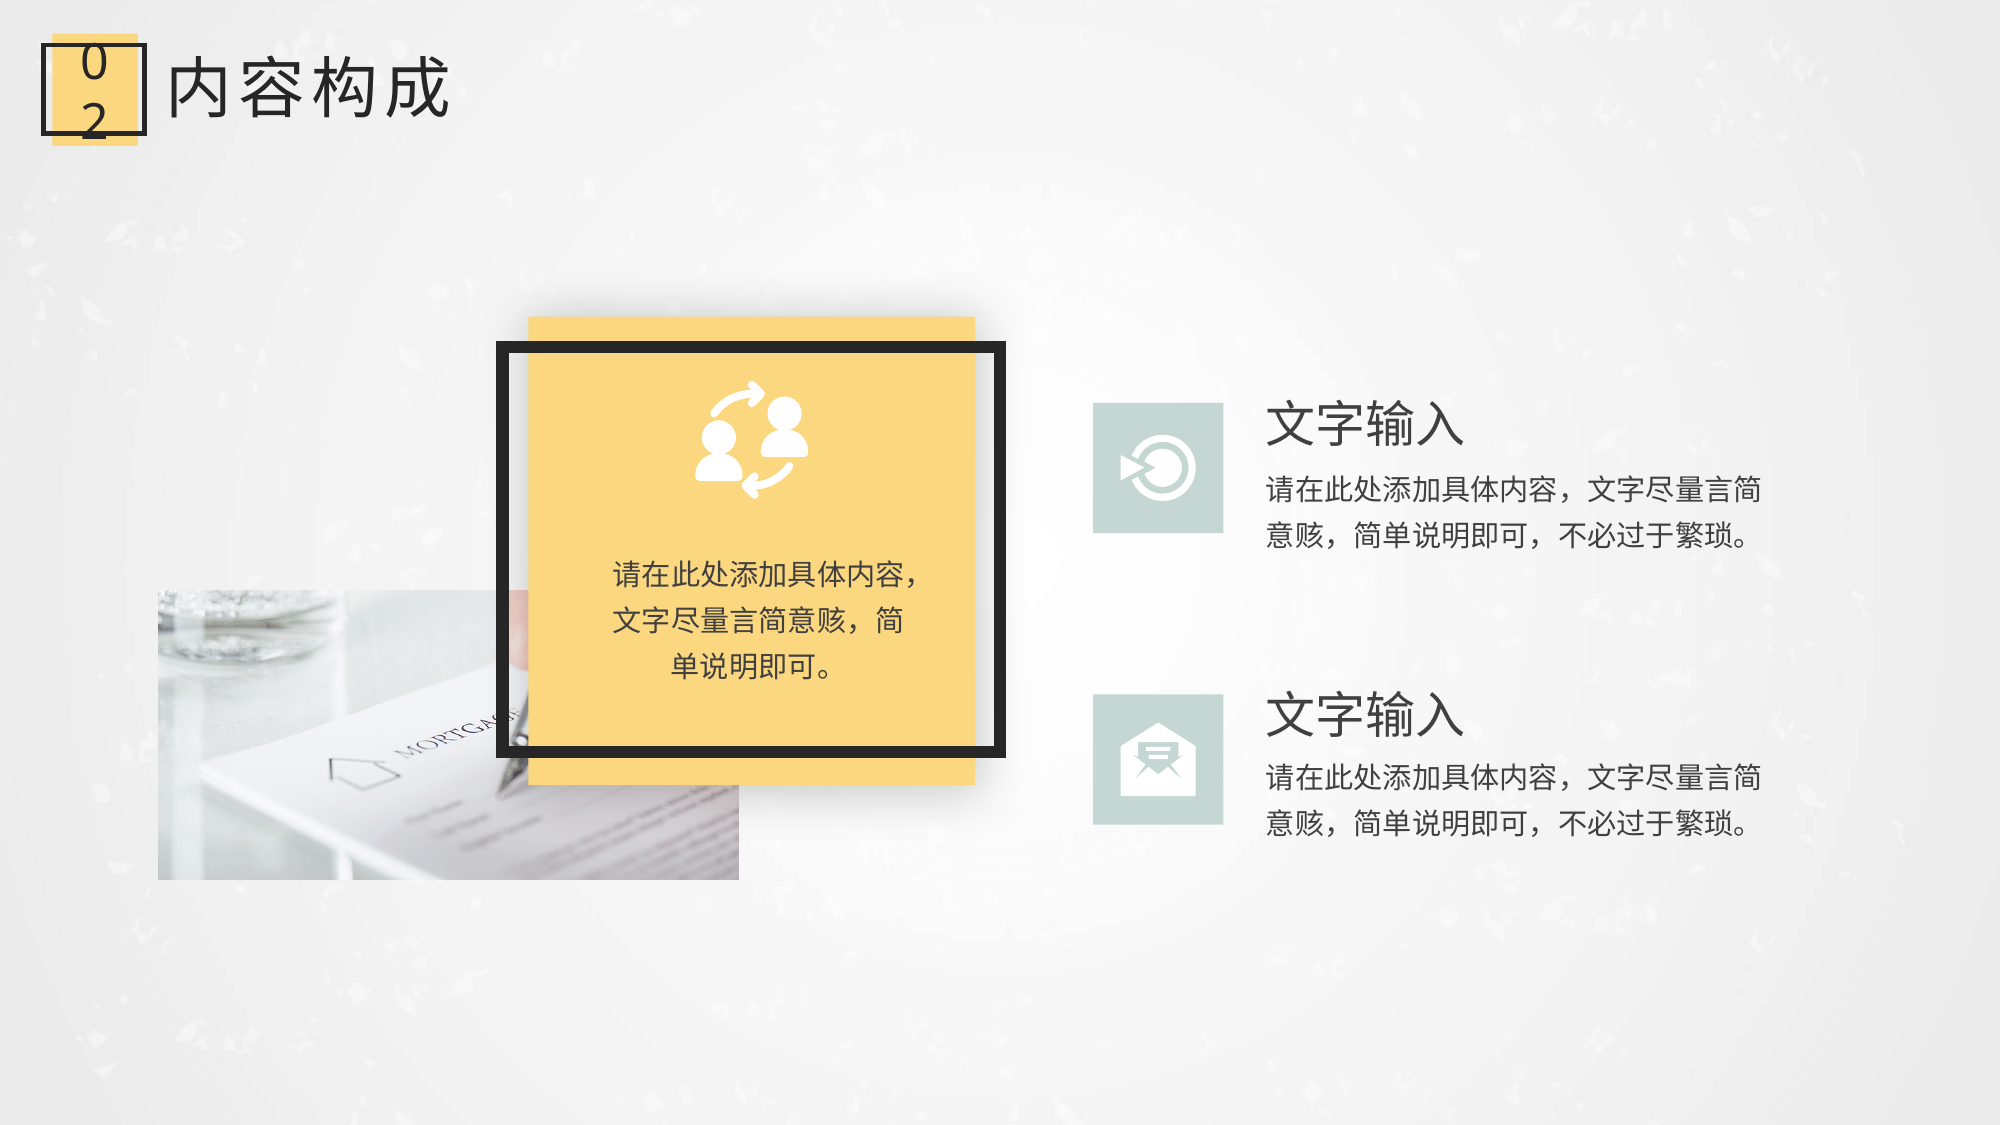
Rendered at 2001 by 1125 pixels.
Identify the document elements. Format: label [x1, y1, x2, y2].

text_box [1250, 676, 1801, 845]
text_box [528, 316, 976, 786]
text_box [43, 33, 145, 146]
text_box [1250, 384, 1801, 557]
picture [0, 0, 2000, 1125]
text_box [1093, 402, 1224, 534]
text_box [1093, 694, 1224, 825]
